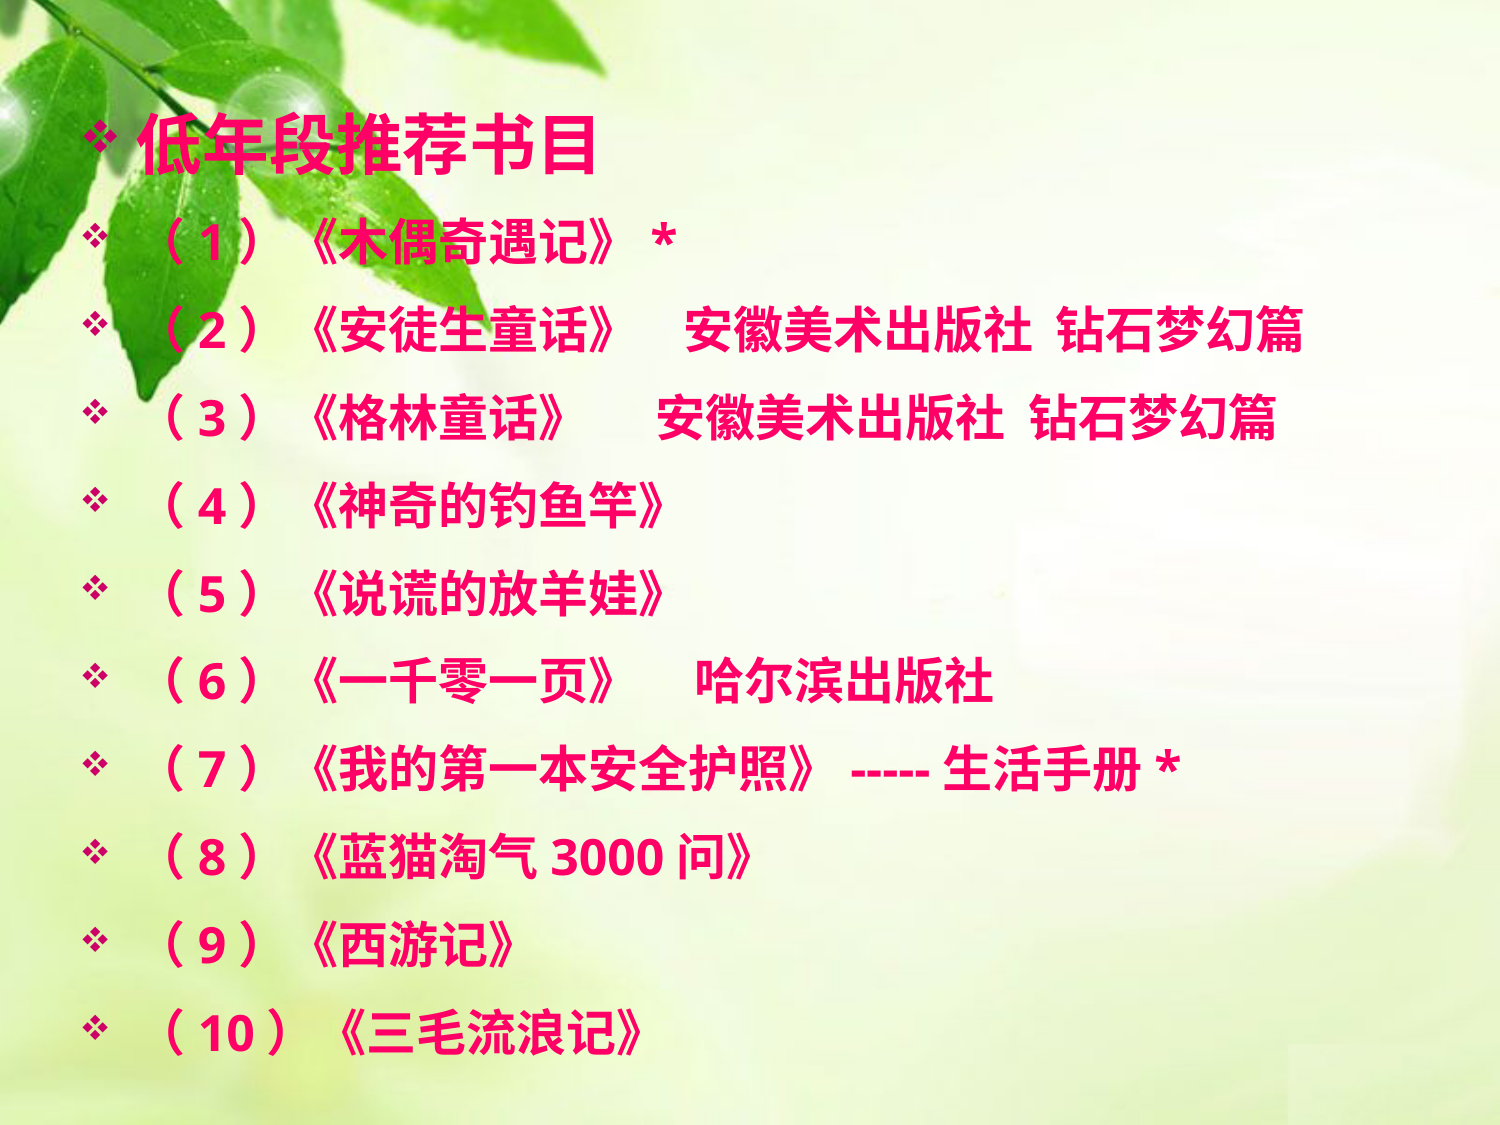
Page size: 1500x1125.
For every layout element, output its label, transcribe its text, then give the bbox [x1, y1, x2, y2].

picture [0, 0, 1500, 1125]
list 低年段推荐书目 （1）《木偶奇遇记》* （2）《安徒生童话》 安徽美术出版社 钻石梦幻篇 （3）《格林童话》 安徽美术出版社 钻石梦幻篇 （4）《神奇的钓鱼竿》 （5）《说谎的放羊娃》 （6）《一千零一页》 哈尔滨出版社 （7）《我的第一本安全护照》-----生活手册* （8）《蓝猫淘气3000问》 （9）《西游记》 （10）《三毛流浪记》 [64, 42, 1416, 1125]
